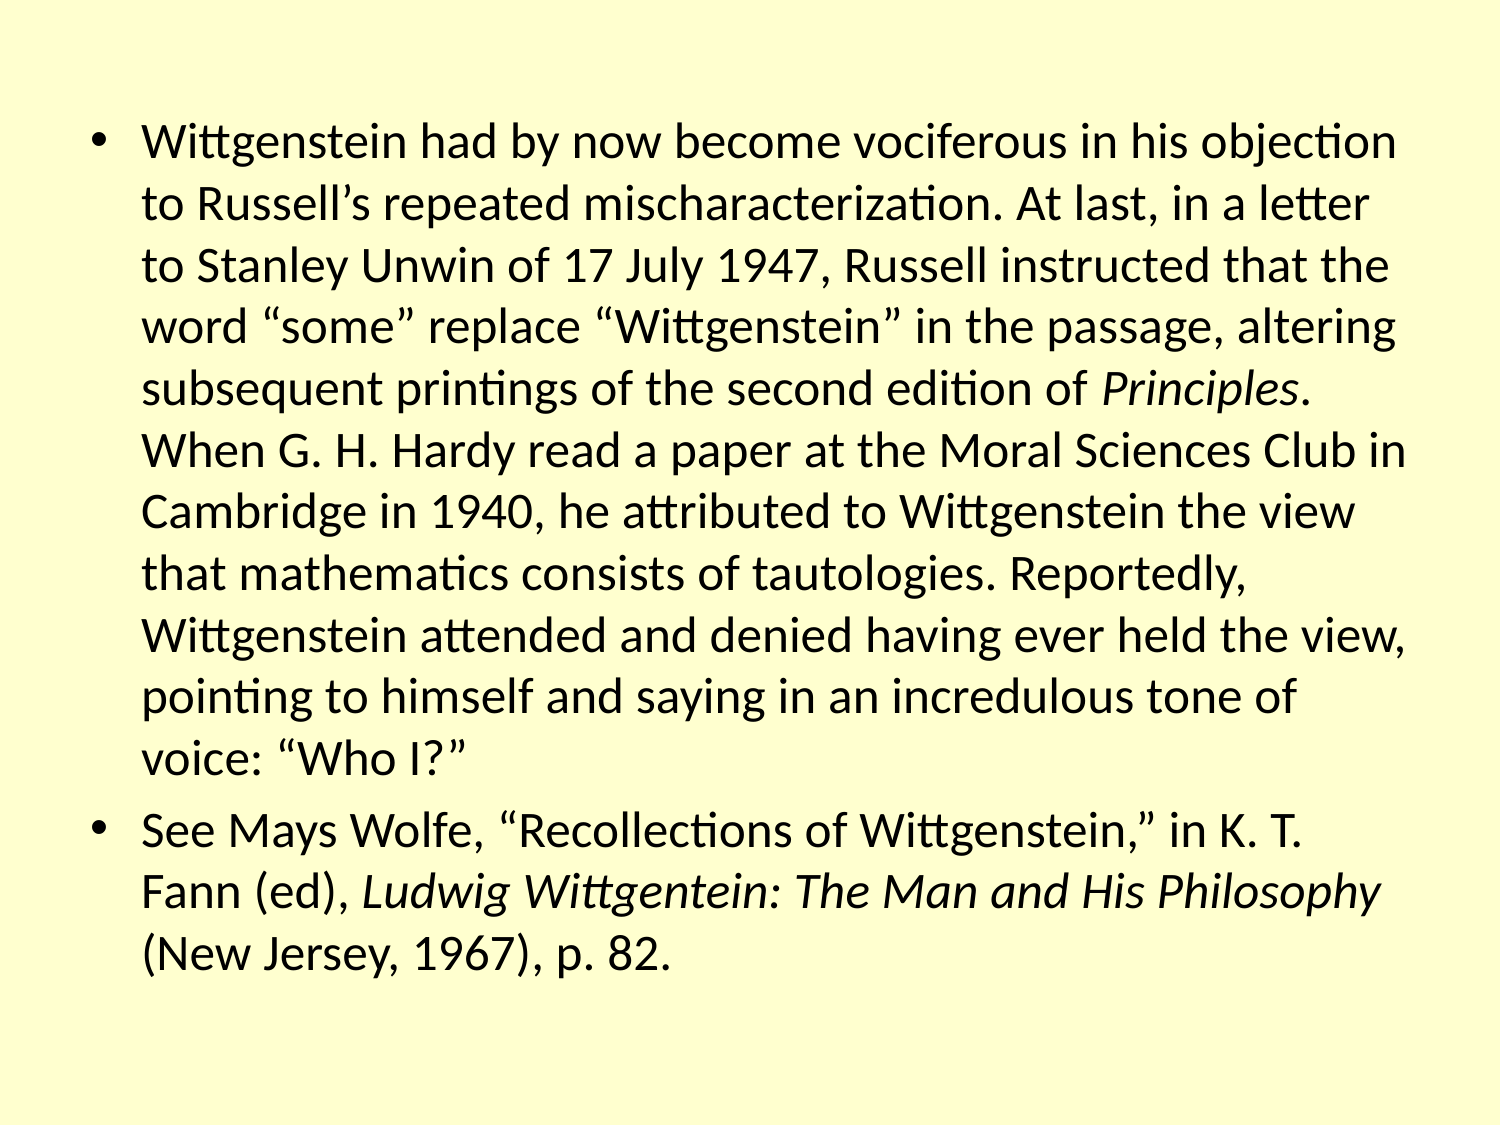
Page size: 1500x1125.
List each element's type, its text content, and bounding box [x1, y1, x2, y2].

list Wittgenstein had by now become vociferous in his objection to Russell’s repeated mischaracterization. At last, in a letter to Stanley Unwin of 17 July 1947, Russell instructed that the word “some” replace “Wittgenstein” in the passage, altering subsequent printings of the second edition of Principles. When G. H. Hardy read a paper at the Moral Sciences Club in Cambridge in 1940, he attributed to Wittgenstein the view that mathematics consists of tautologies. Reportedly, Wittgenstein attended and denied having ever held the view, pointing to himself and saying in an incredulous tone of voice: “Who I?” See Mays Wolfe, “Recollections of Wittgenstein,” in K. T. Fann (ed), Ludwig Wittgentein: The Man and His Philosophy (New Jersey, 1967), p. 82. [75, 99, 1425, 1005]
